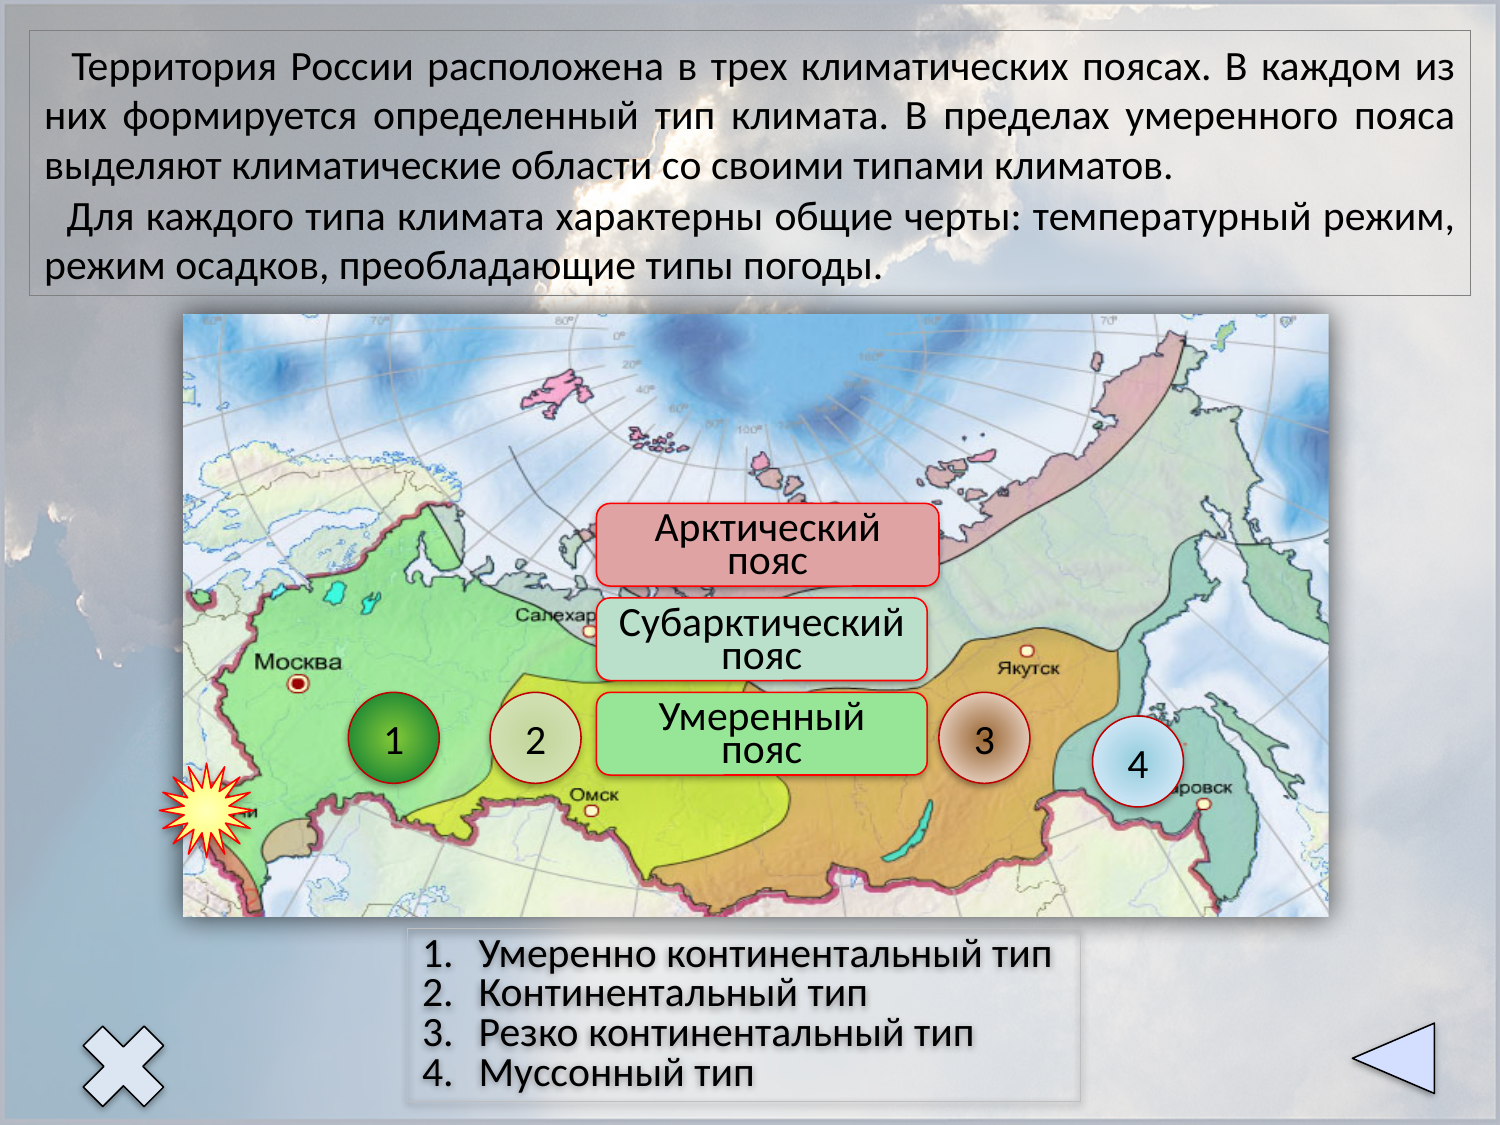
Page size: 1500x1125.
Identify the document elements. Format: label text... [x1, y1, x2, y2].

text_box [172, 776, 177, 784]
text_box Территория России расположена в трех климатических поясах. В каждом из них формируется определенный тип климата. В пределах умеренного пояса выделяют климатические области со своими типами климатов. Для каждого типа климата характерны общие черты: температурный режим, режим осадков, преобладающие типы погоды. [29, 30, 1471, 296]
picture [182, 314, 1329, 918]
text_box [158, 806, 177, 815]
text_box Умеренно континентальный тип Континентальный тип Резко континентальный тип Муссонный тип [407, 928, 1081, 1102]
text_box [82, 1025, 165, 1108]
text_box [162, 791, 177, 803]
text_box [162, 818, 177, 830]
text_box [1351, 1022, 1436, 1095]
text_box [172, 836, 177, 845]
